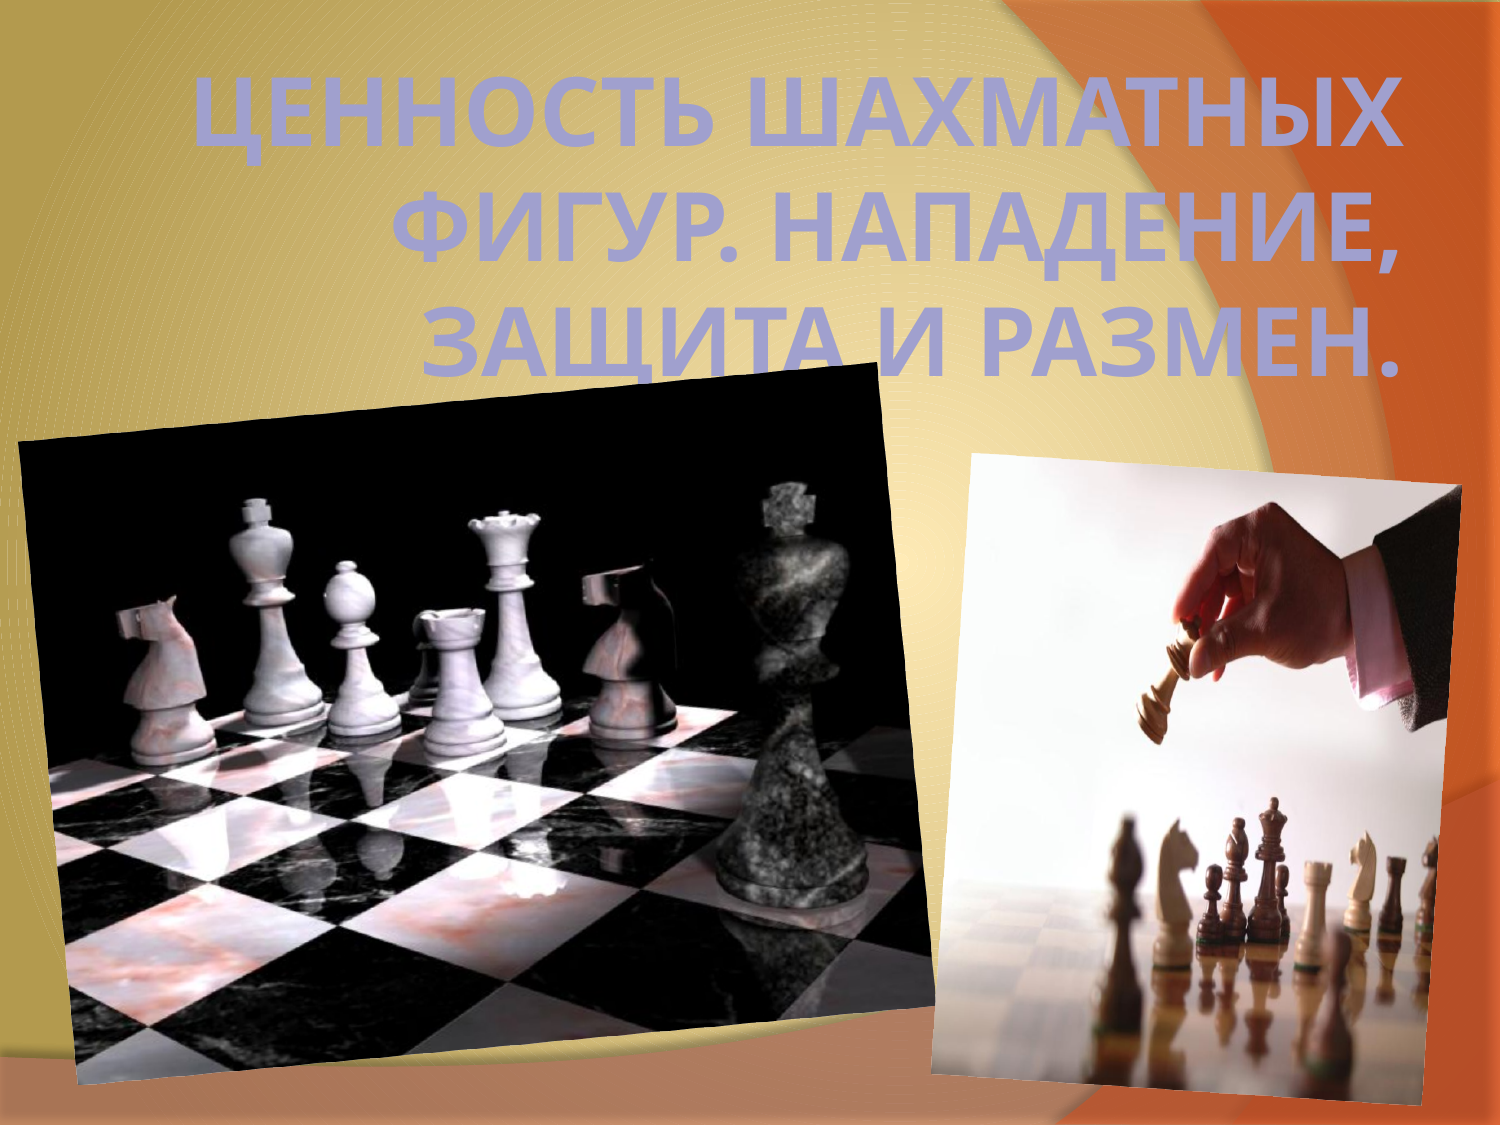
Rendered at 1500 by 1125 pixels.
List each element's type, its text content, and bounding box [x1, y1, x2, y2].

picture [931, 453, 1462, 1105]
picture [19, 362, 935, 1085]
title Ценность шахматных фигур. Нападение, защита и размен. [53, 42, 1412, 421]
